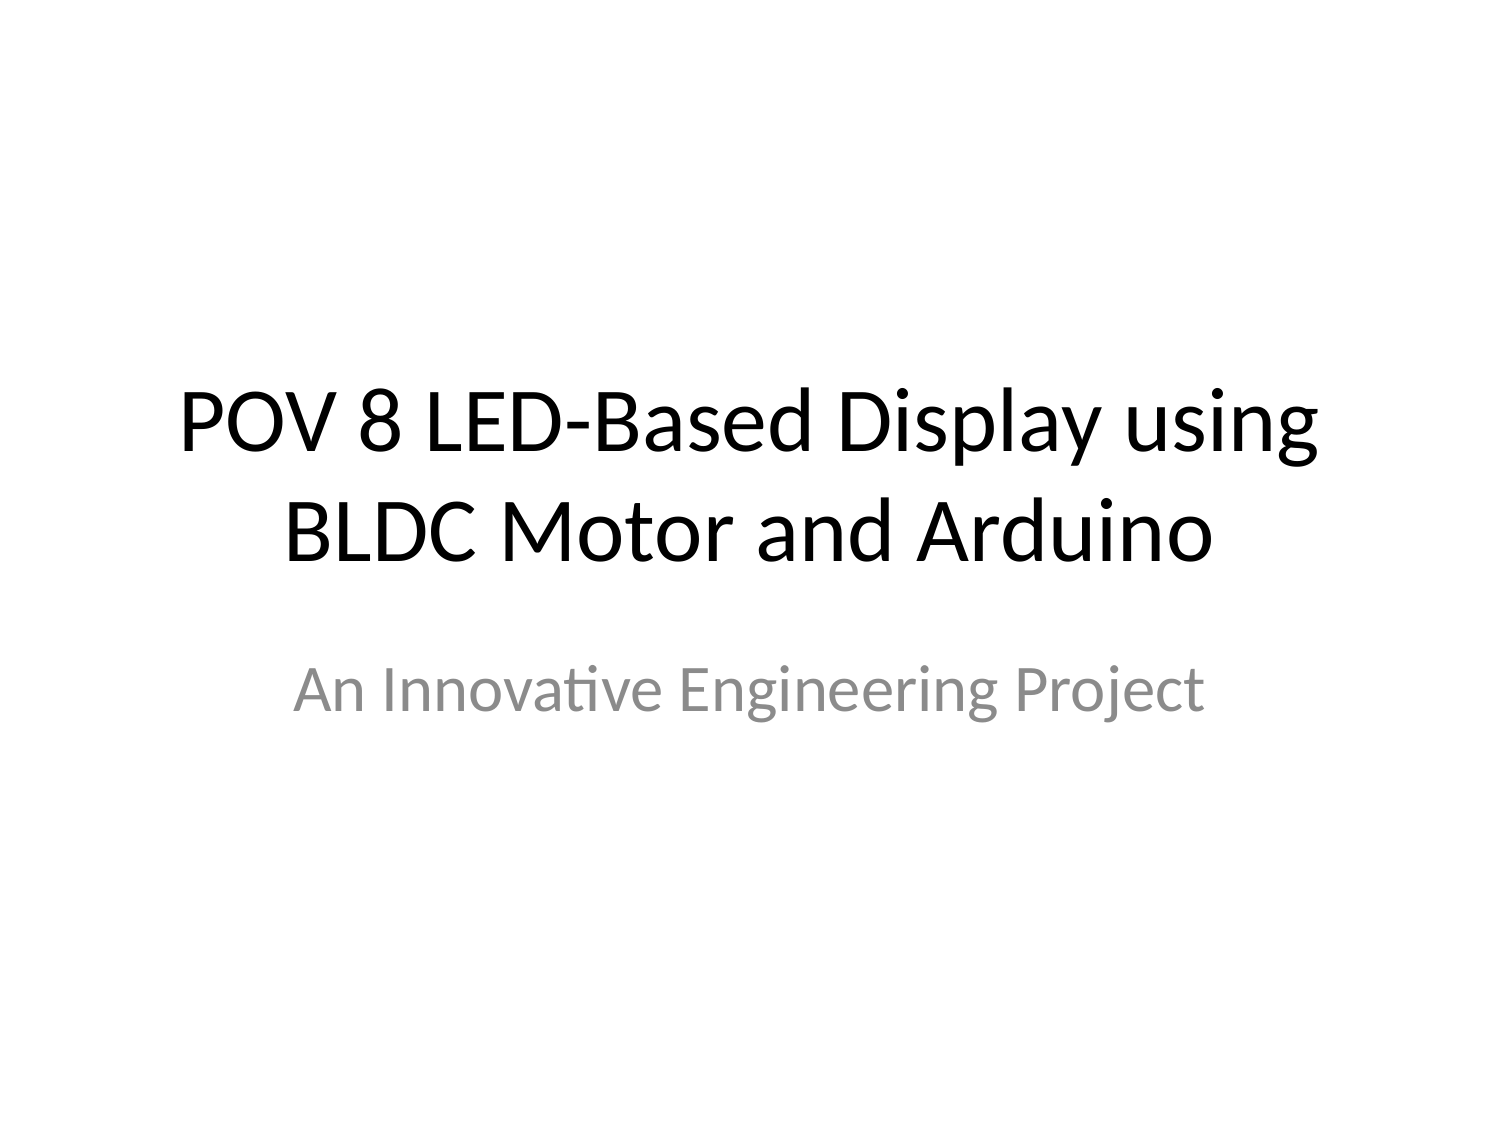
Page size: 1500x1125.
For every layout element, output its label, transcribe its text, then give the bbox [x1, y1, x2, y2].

subtitle An Innovative Engineering Project [225, 637, 1275, 925]
title POV 8 LED-Based Display using BLDC Motor and Arduino [112, 349, 1388, 591]
